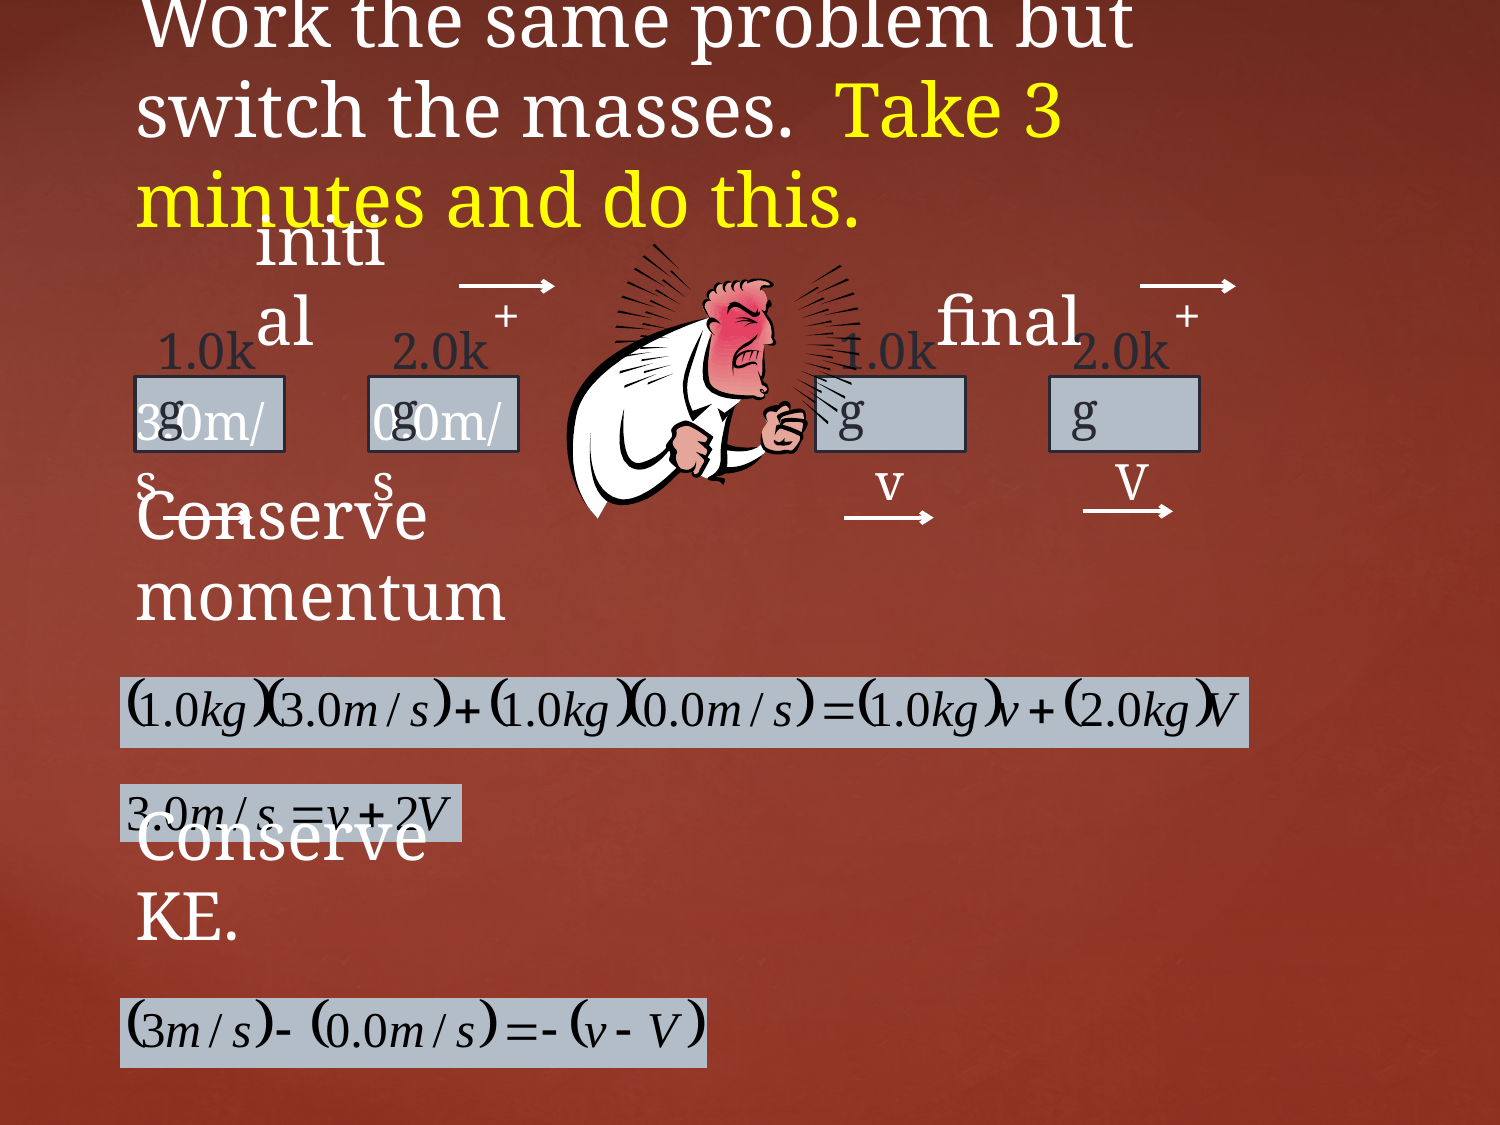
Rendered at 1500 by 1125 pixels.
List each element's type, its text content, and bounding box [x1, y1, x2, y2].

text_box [119, 783, 463, 843]
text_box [119, 285, 554, 519]
title Work the same problem but switch the masses. Take 3 minutes and do this. [120, 82, 1358, 250]
picture [564, 243, 862, 520]
text_box Conserve KE. [120, 878, 533, 962]
text_box Conserve momentum [120, 554, 735, 641]
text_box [119, 676, 1250, 749]
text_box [119, 996, 708, 1069]
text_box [871, 285, 1237, 519]
